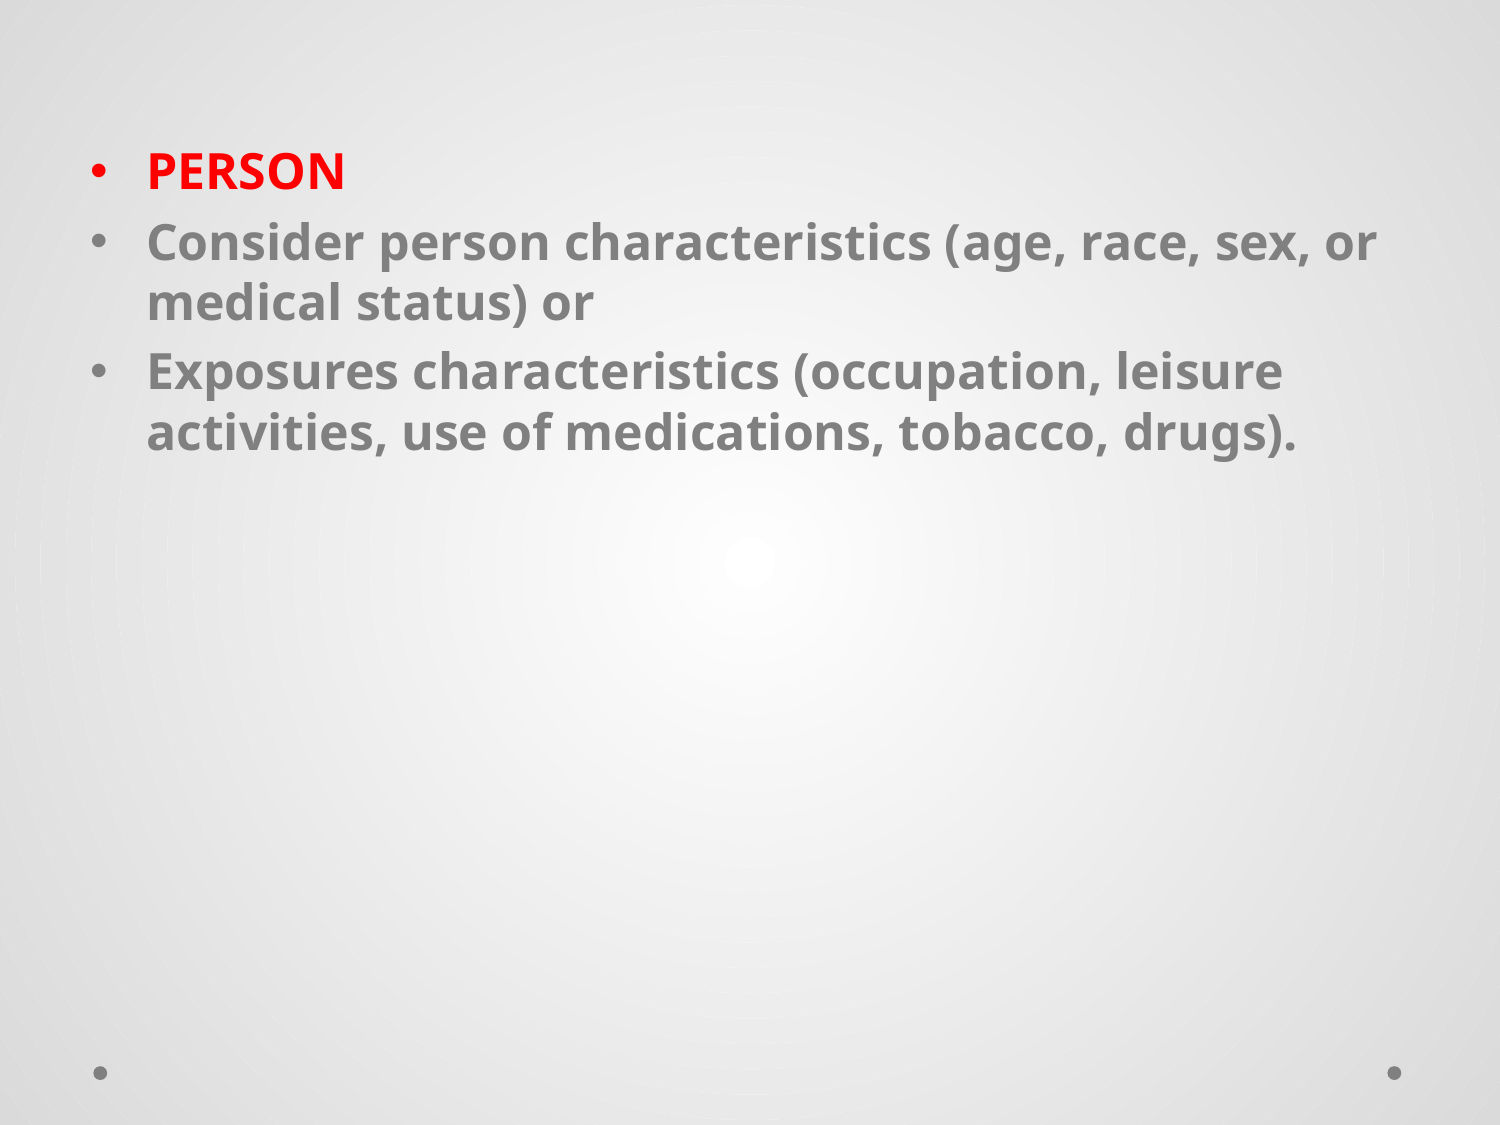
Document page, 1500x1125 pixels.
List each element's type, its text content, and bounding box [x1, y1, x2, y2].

list PERSON Consider person characteristics (age, race, sex, or medical status) or Exposures characteristics (occupation, leisure activities, use of medications, tobacco, drugs). [75, 132, 1425, 1063]
